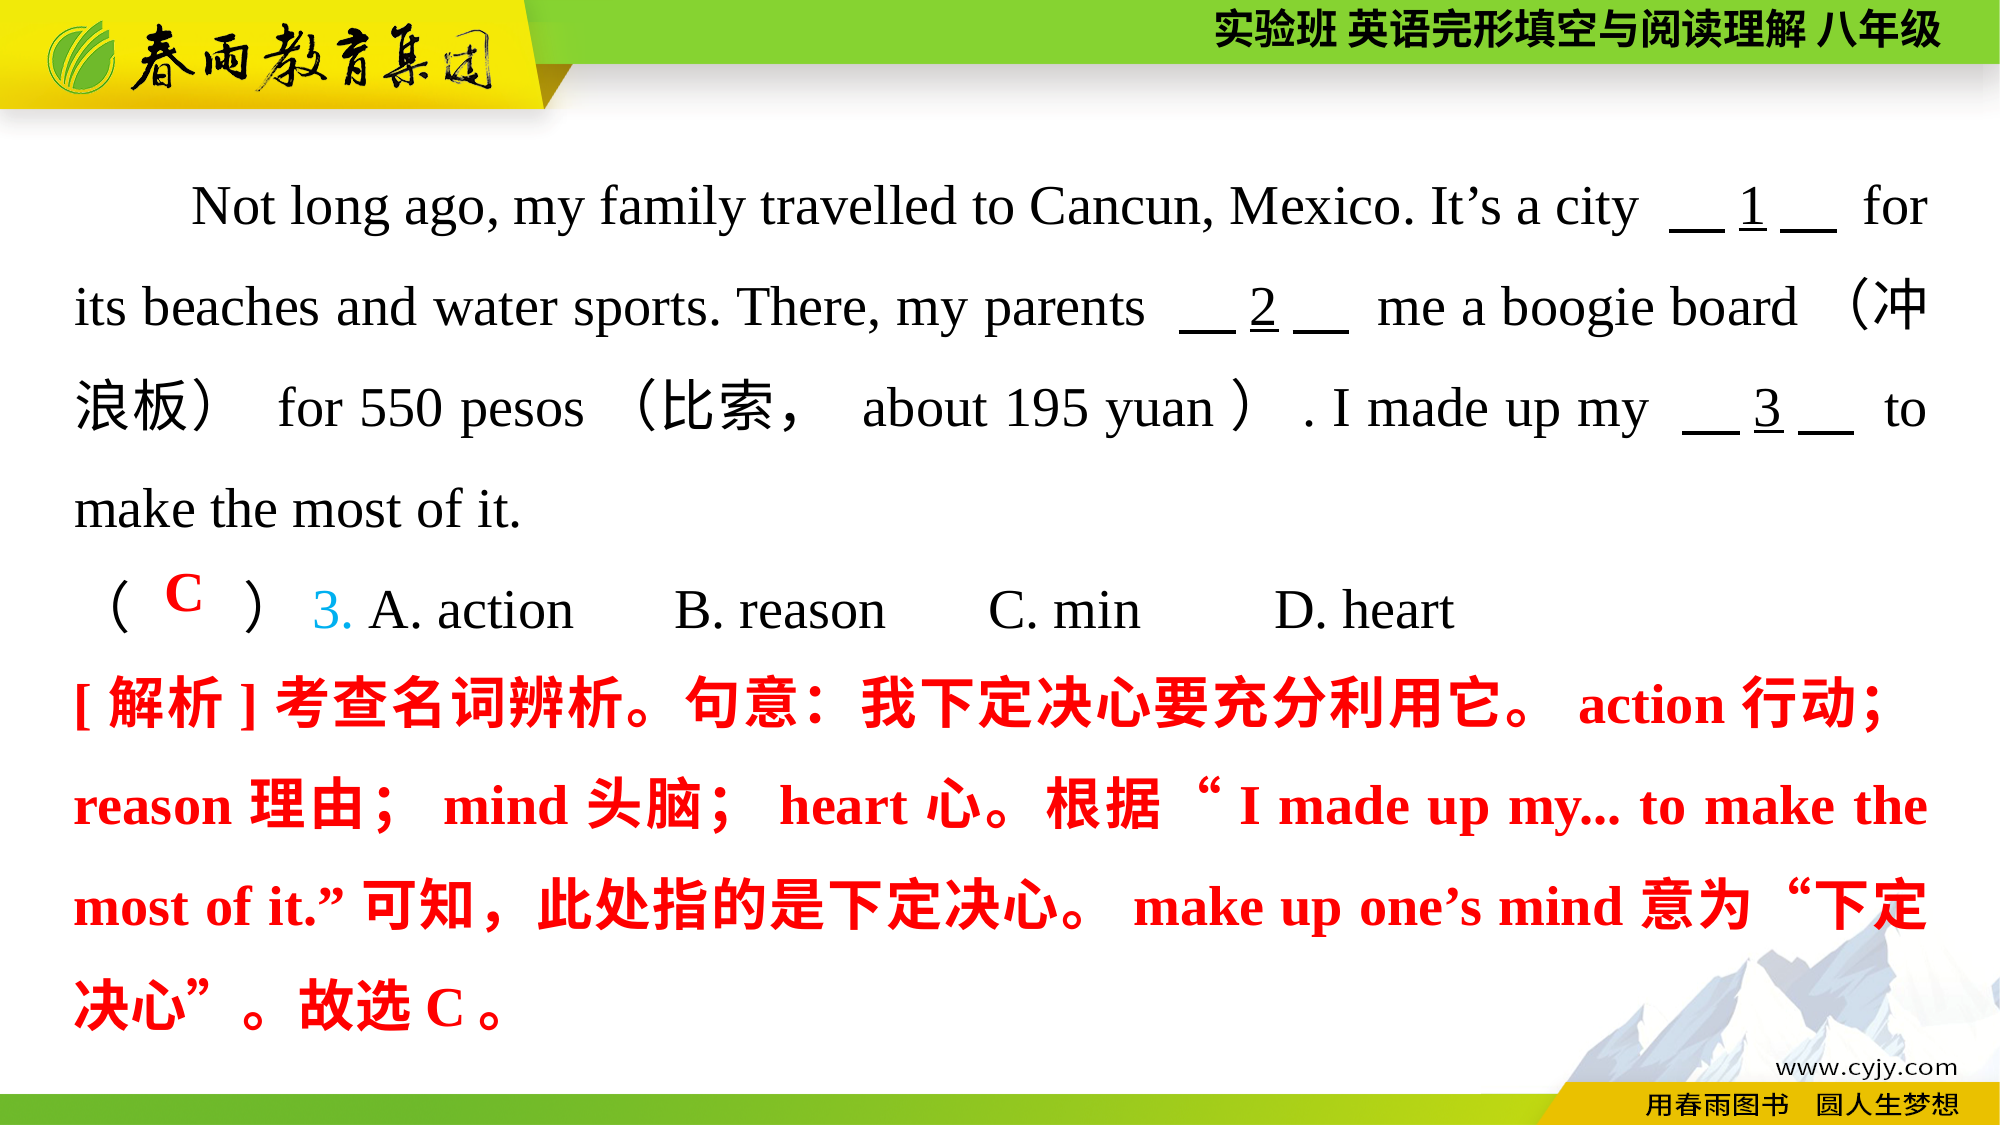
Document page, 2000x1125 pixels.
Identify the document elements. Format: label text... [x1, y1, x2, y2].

picture [0, 0, 2000, 1125]
text_box （ ）3. A. action B. reason C. min D. heart [59, 531, 1944, 625]
list Not long ago, my family travelled to Cancun, Mexico. It’s a city 1 for its beaches and water sports. There, my parents 2 me a boogie board（冲浪板） for 550 pesos（比索， about 195 yuan）. I made up my 3 to make the most of it. [59, 126, 1944, 531]
text_box C [149, 547, 221, 625]
text_box [解析]考查名词辨析。句意：我下定决心要充分利用它。action行动；reason理由；mind头脑；heart心。根据“I made up my... to make the most of it.”可知，此处指的是下定决心。make up one’s mind意为“下定决心”。故选C。 [59, 625, 1944, 1046]
